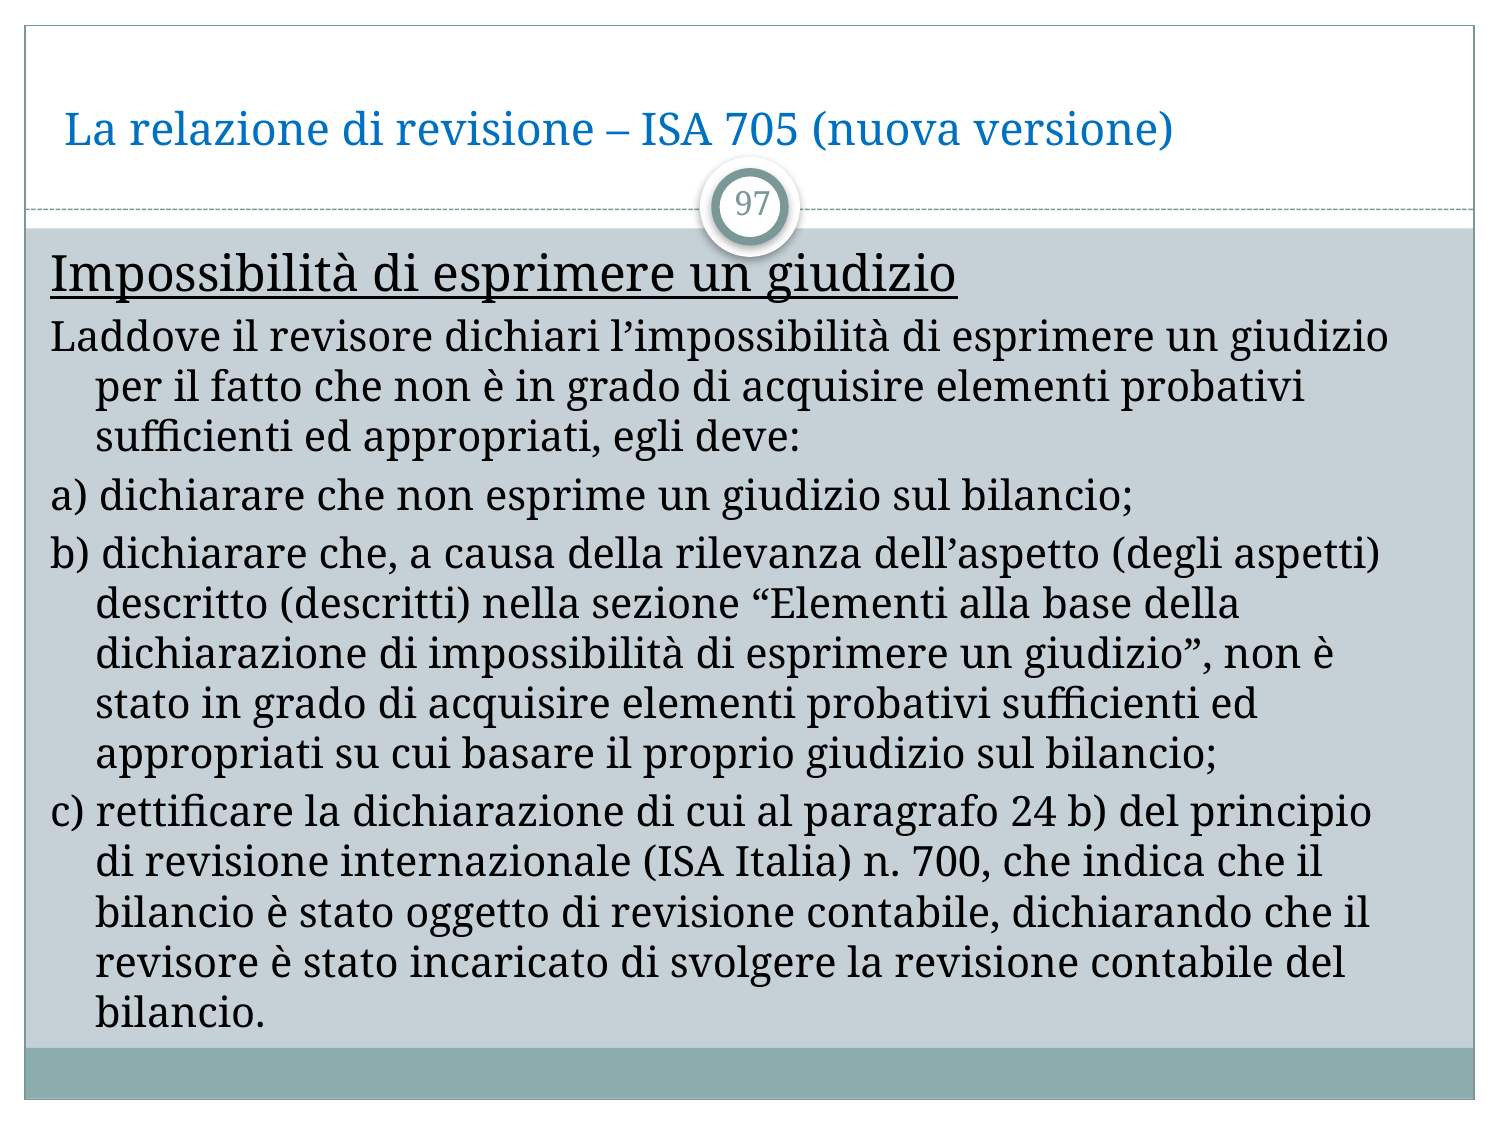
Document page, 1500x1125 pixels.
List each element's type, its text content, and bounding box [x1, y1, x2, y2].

title La relazione di revisione – ISA 705 (nuova versione) [49, 37, 1450, 162]
list Impossibilità di esprimere un giudizio Laddove il revisore dichiari l’impossibilità di esprimere un giudizio per il fatto che non è in grado di acquisire elementi probativi sufficienti ed appropriati, egli deve: a) dichiarare che non esprime un giudizio sul bilancio; b) dichiarare che, a causa della rilevanza dell’aspetto (degli aspetti) descritto (descritti) nella sezione “Elementi alla base della dichiarazione di impossibilità di esprimere un giudizio”, non è stato in grado di acquisire elementi probativi sufficienti ed appropriati su cui basare il proprio giudizio sul bilancio; c) rettificare la dichiarazione di cui al paragrafo 24 b) del principio di revisione internazionale (ISA Italia) n. 700, che indica che il bilancio è stato oggetto di revisione contabile, dichiarando che il revisore è stato incaricato di svolgere la revisione contabile del bilancio. [35, 234, 1431, 985]
slide_number 97 [715, 168, 791, 241]
